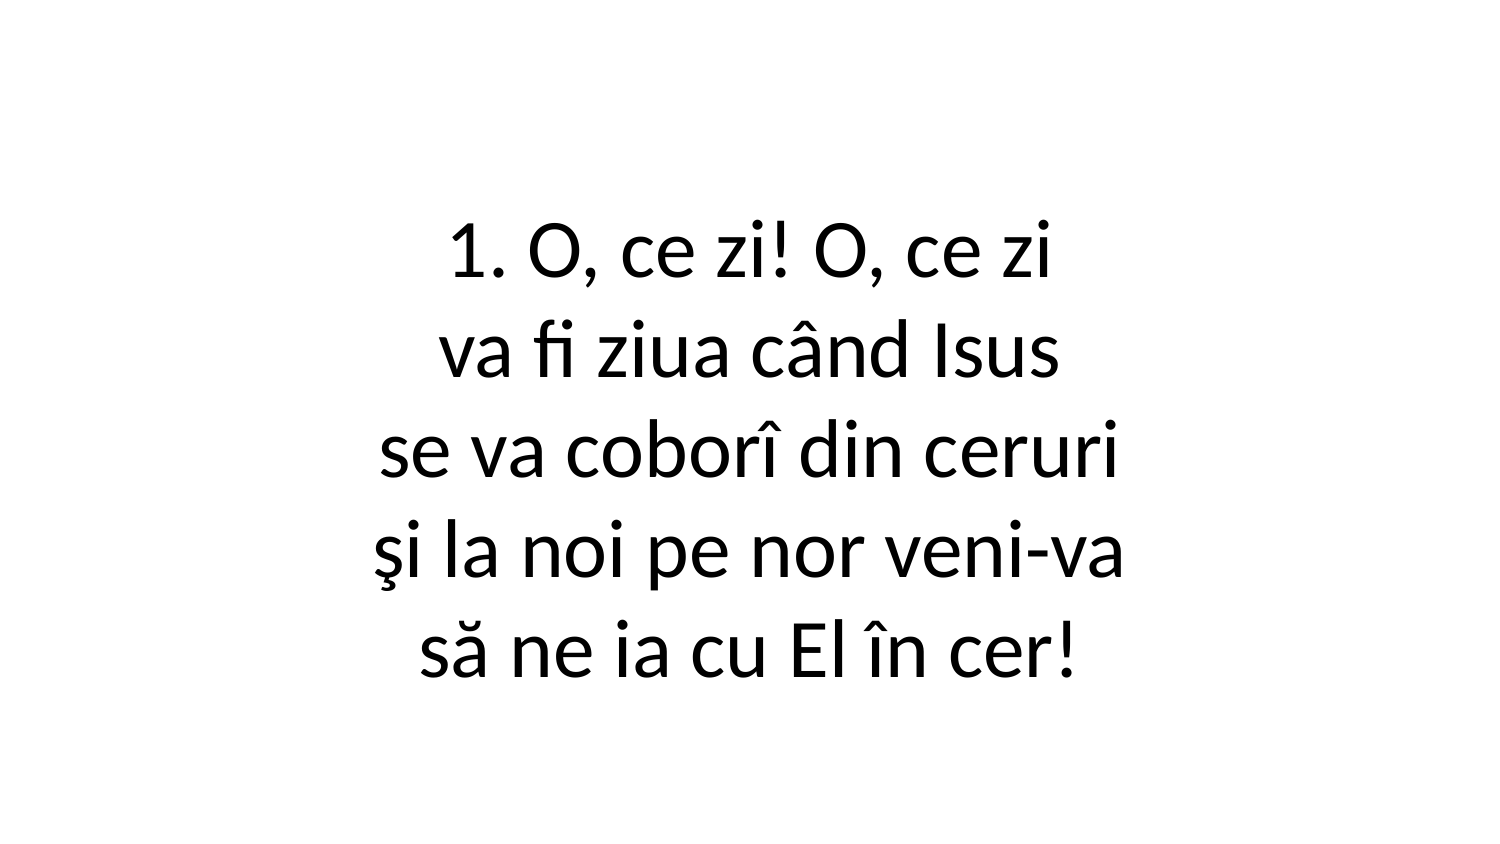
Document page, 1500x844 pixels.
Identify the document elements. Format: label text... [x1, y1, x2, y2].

text_box 1. O, ce zi! O, ce zi va fi ziua când Isus se va coborî din ceruri şi la noi pe nor veni-va să ne ia cu El în cer! [357, 142, 1143, 702]
